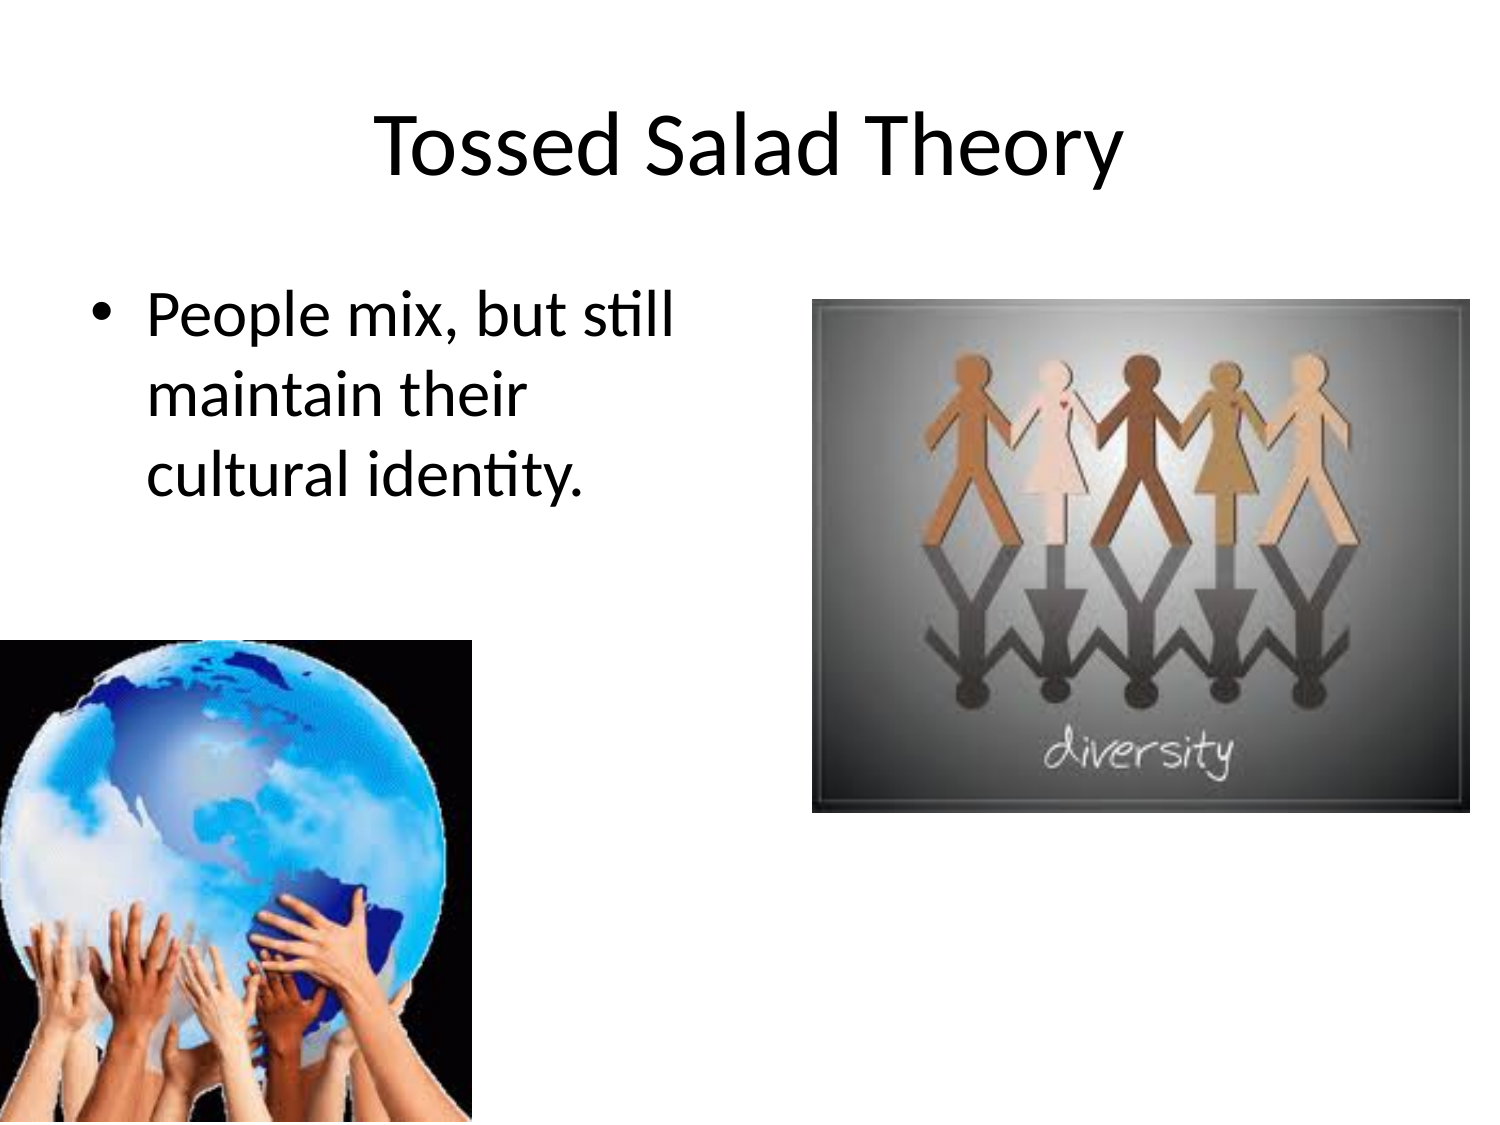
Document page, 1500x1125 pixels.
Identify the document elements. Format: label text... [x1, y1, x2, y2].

picture [0, 640, 472, 1123]
list People mix, but still maintain their cultural identity. [75, 262, 750, 1005]
picture [812, 299, 1471, 813]
title Tossed Salad Theory [75, 45, 1425, 233]
